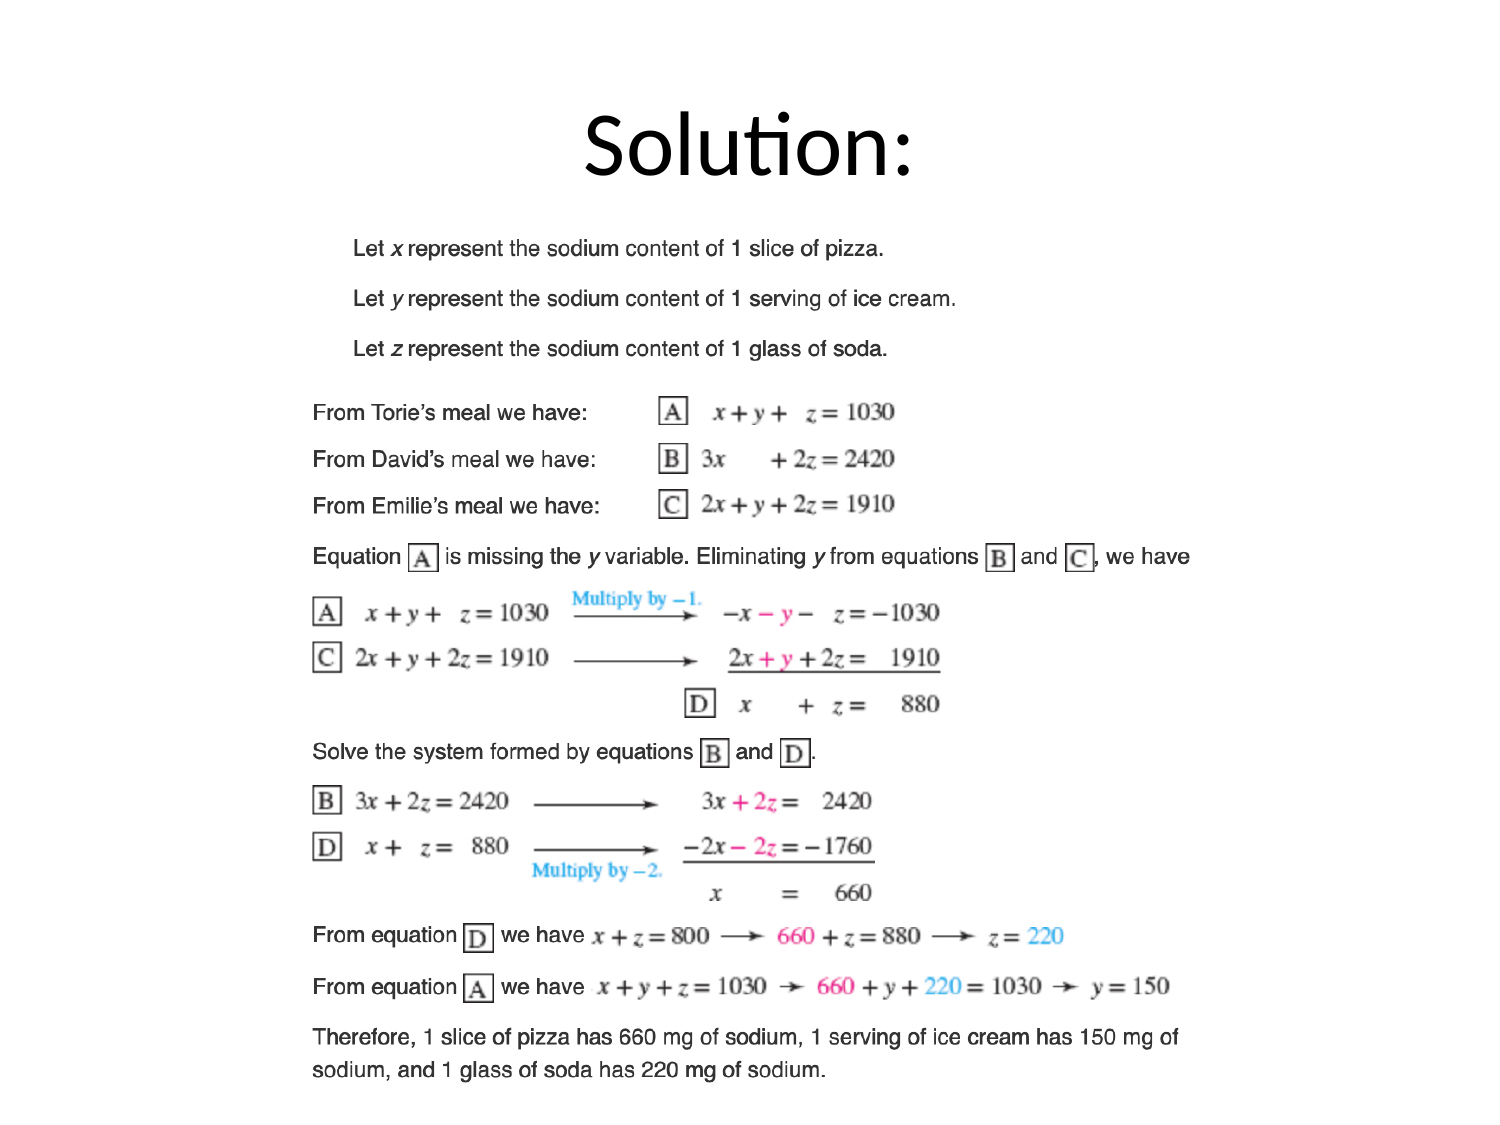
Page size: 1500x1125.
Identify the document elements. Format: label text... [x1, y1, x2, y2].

title Solution: [75, 45, 1425, 224]
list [0, 226, 1500, 1090]
